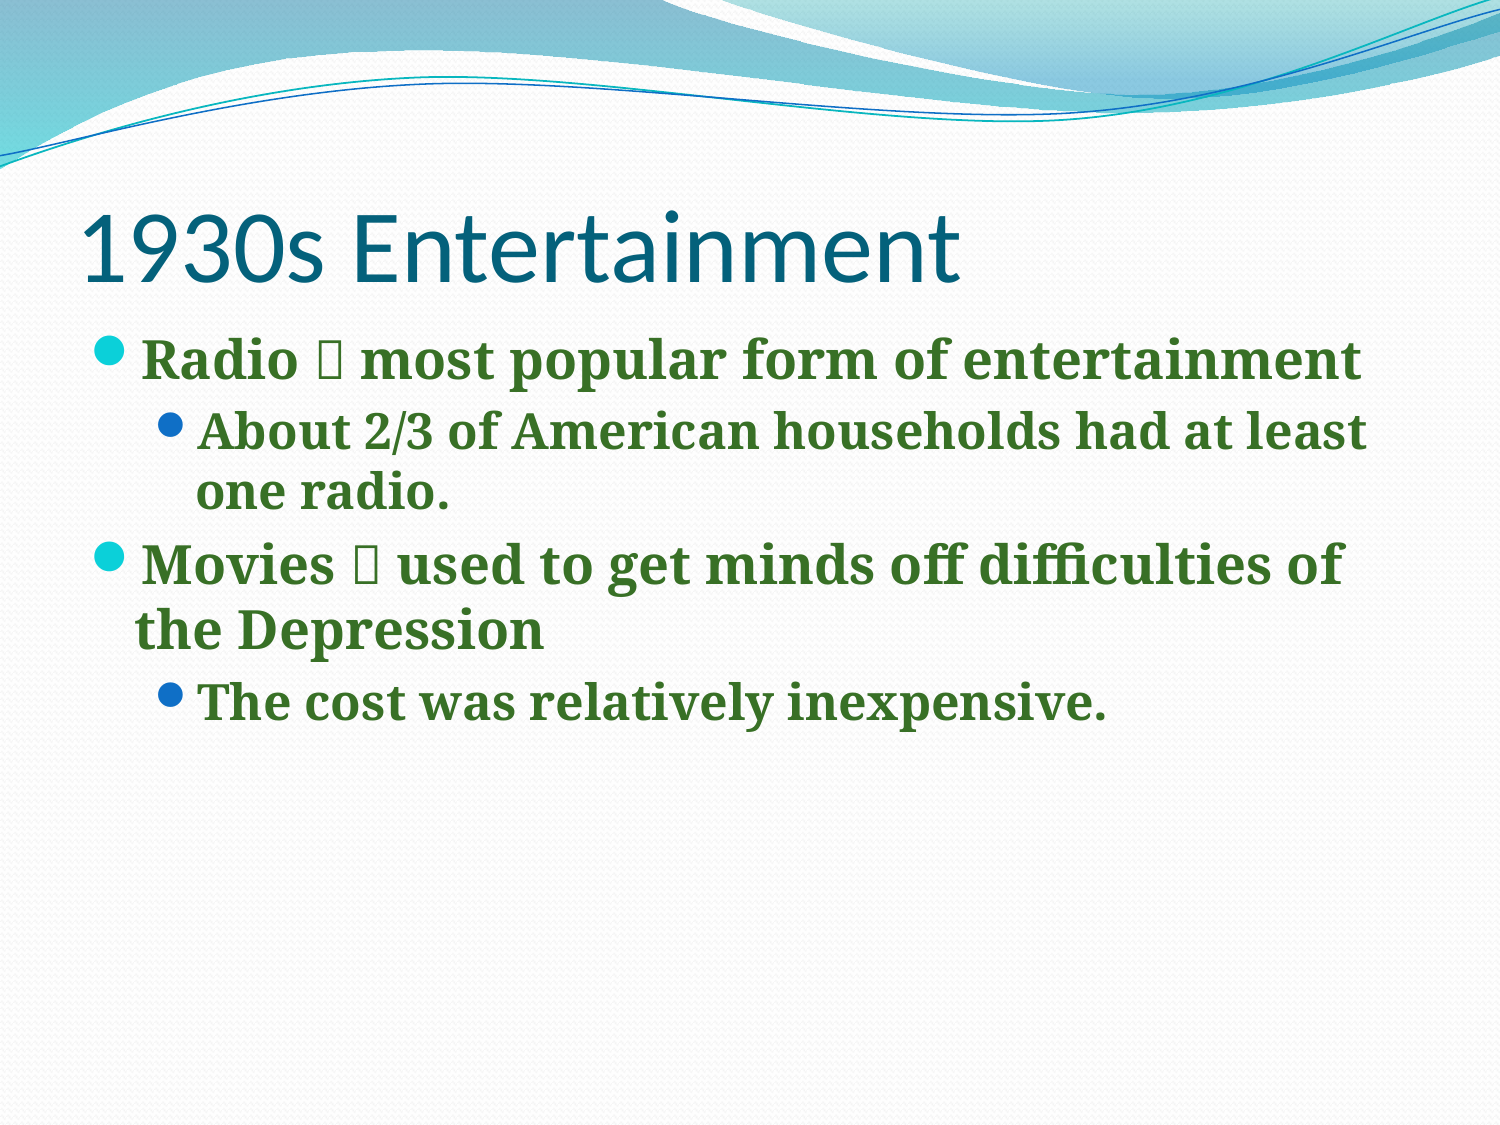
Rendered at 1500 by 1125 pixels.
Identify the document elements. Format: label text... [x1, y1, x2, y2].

list Radio  most popular form of entertainment About 2/3 of American households had at least one radio. Movies  used to get minds off difficulties of the Depression The cost was relatively inexpensive. [74, 317, 1426, 1038]
title 1930s Entertainment [74, 115, 1426, 304]
